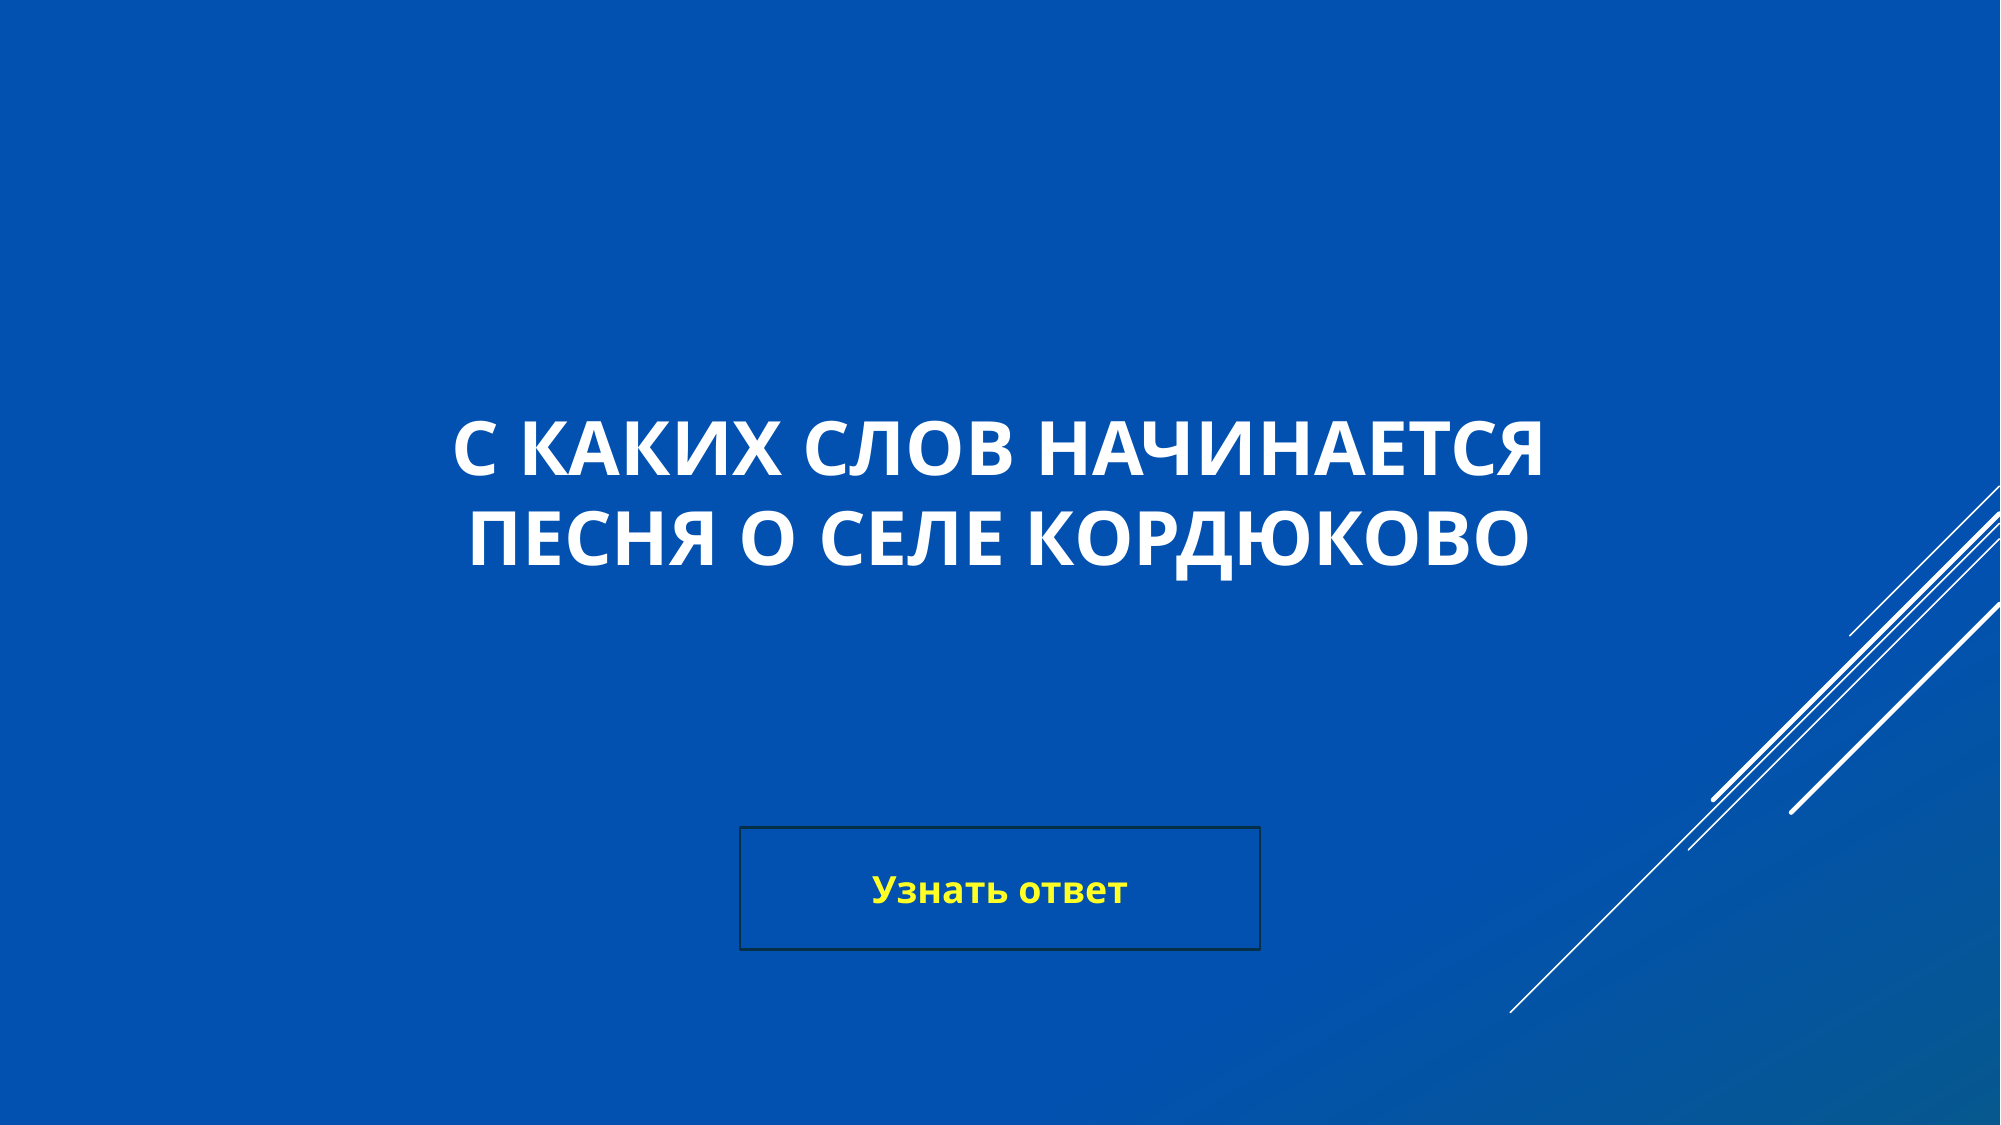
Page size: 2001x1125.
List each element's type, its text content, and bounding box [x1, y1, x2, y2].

title С каких слов начинается песня о селе кордюково [300, 366, 1700, 614]
